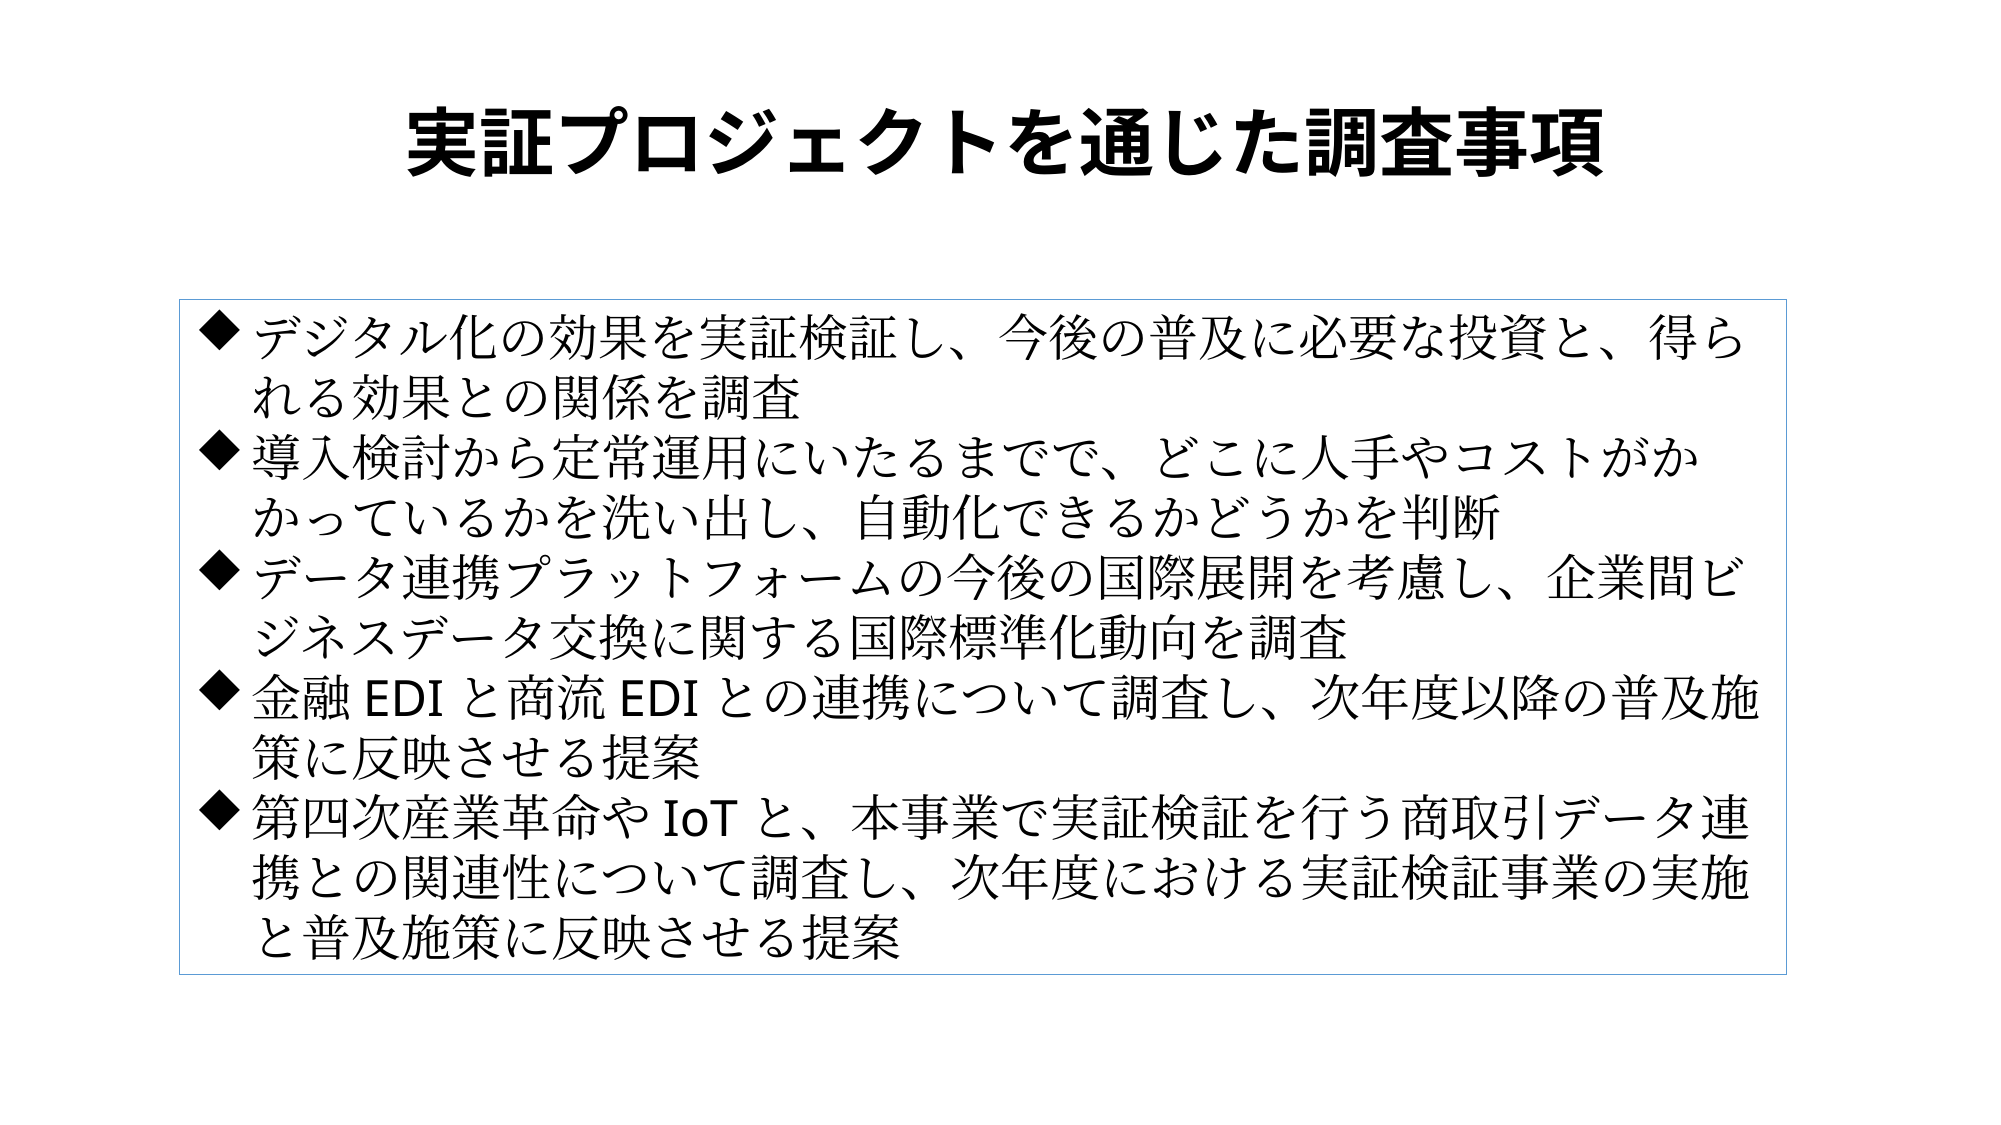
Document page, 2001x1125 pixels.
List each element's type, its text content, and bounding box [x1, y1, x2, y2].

text_box 実証プロジェクトを通じた調査事項 [221, 88, 1787, 193]
text_box デジタル化の効果を実証検証し、今後の普及に必要な投資と、得られる効果との関係を調査 導入検討から定常運用にいたるまでで、どこに人手やコストがかかっているかを洗い出し、自動化できるかどうかを判断 データ連携プラットフォームの今後の国際展開を考慮し、企業間ビジネスデータ交換に関する国際標準化動向を調査 金融EDIと商流EDIとの連携について調査し、次年度以降の普及施策に反映させる提案 第四次産業革命やIoTと、本事業で実証検証を行う商取引データ連携との関連性について調査し、次年度における実証検証事業の実施と普及施策に反映させる提案 [179, 299, 1787, 975]
